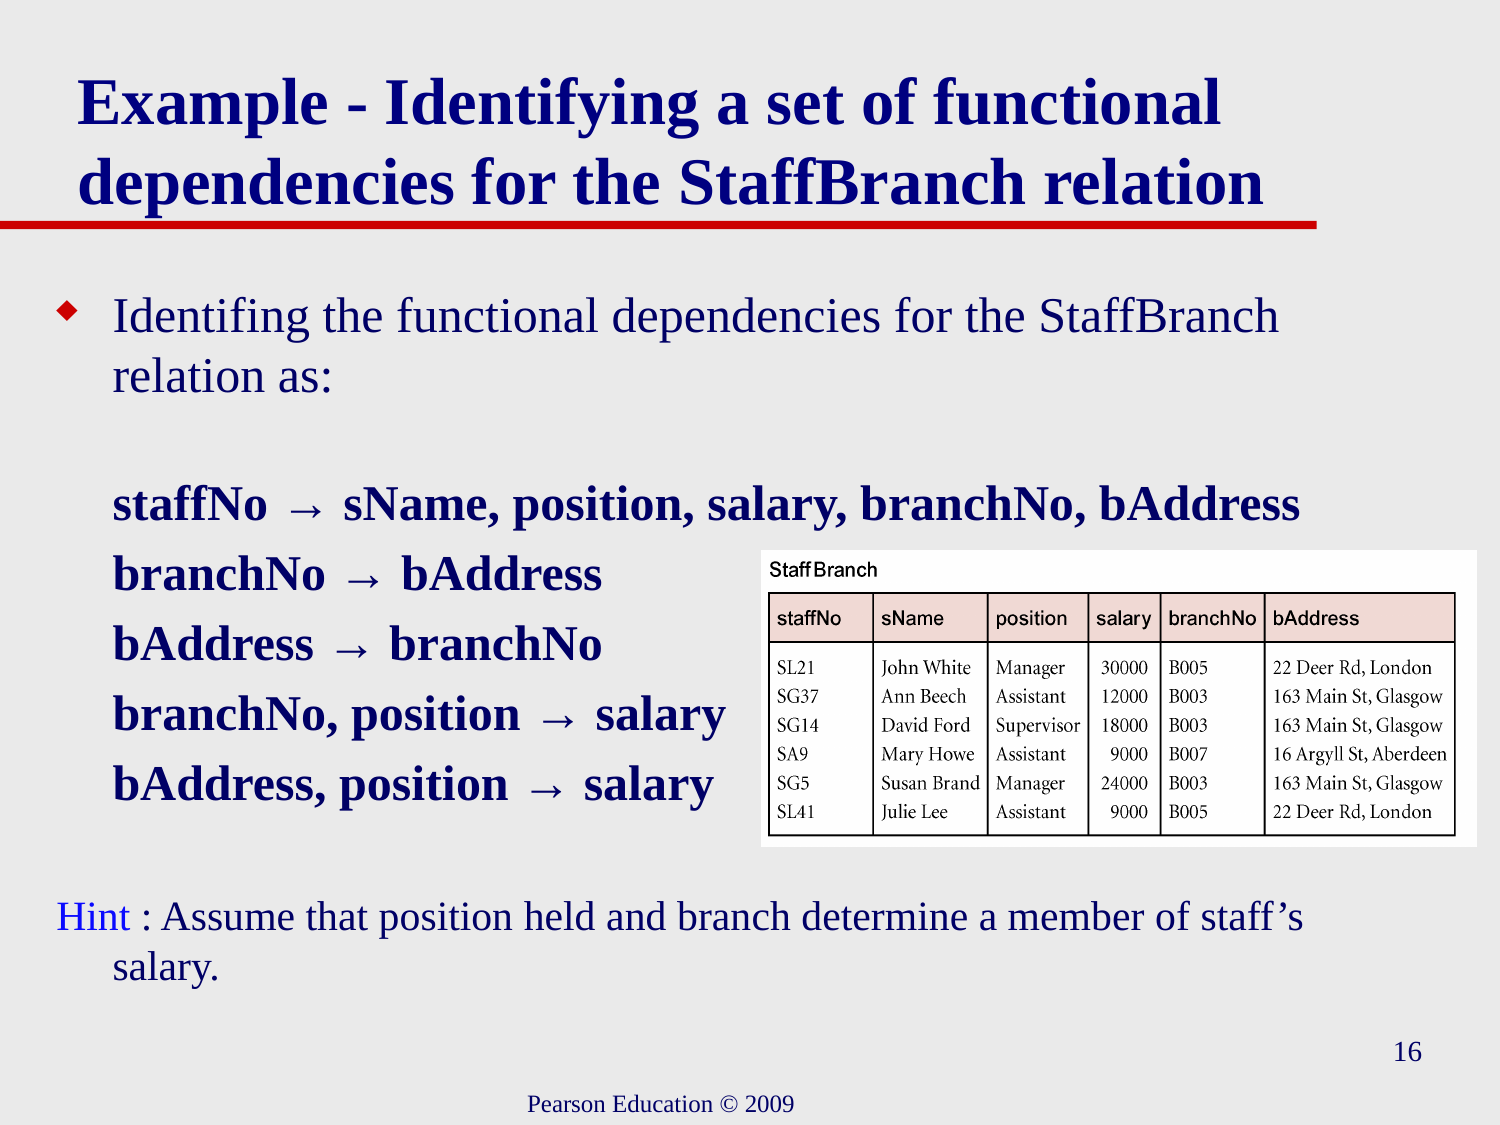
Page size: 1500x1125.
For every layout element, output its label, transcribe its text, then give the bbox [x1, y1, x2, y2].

text_box Pearson Education © 2009 [512, 1079, 1038, 1125]
picture [761, 550, 1477, 847]
title Example - Identifying a set of functional dependencies for the StaffBranch relation [62, 43, 1338, 226]
slide_number 16 [1125, 1012, 1438, 1088]
list Identifing the functional dependencies for the StaffBranch relation as: staffNo → sName, position, salary, branchNo, bAddress branchNo → bAddress bAddress → branchNo branchNo, position → salary bAddress, position → salary Hint : Assume that position held and branch determine a member of staff’s salary. [40, 274, 1438, 951]
